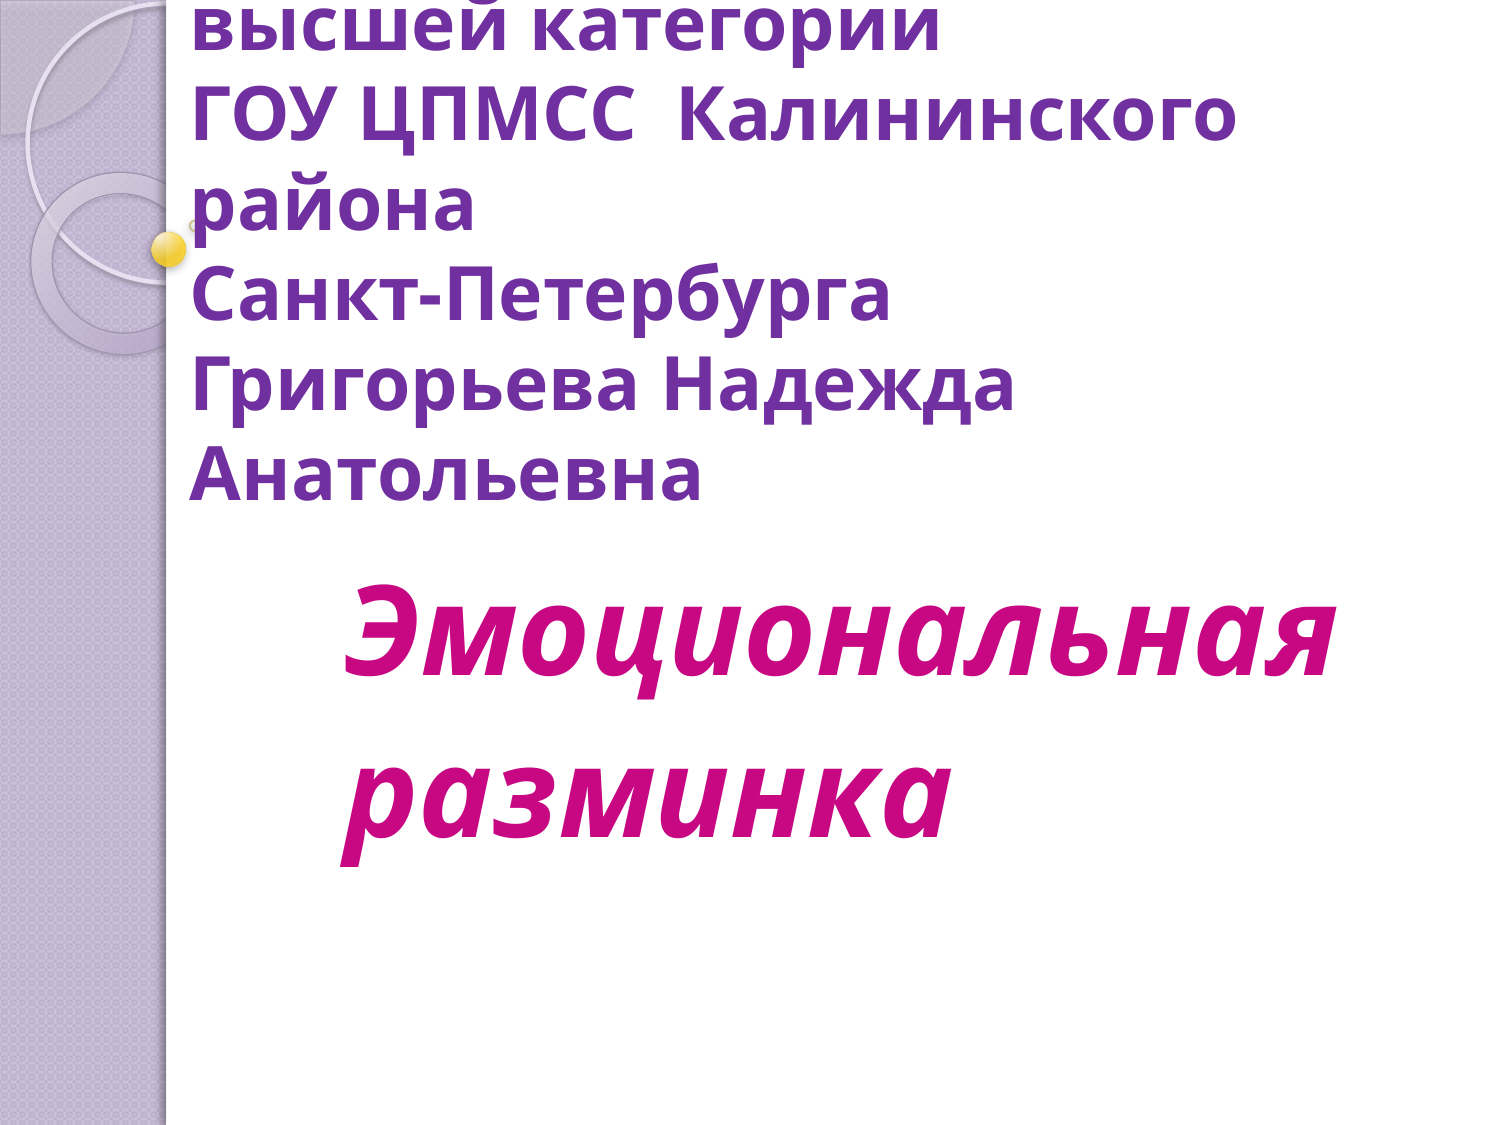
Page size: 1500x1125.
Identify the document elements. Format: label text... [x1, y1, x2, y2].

subtitle Эмоциональная разминка [324, 549, 1388, 1038]
title Автор учитель-логопед высшей категории ГОУ ЦПМСС Калининского района Санкт-Петербурга Григорьева Надежда Анатольевна [174, 0, 1500, 613]
